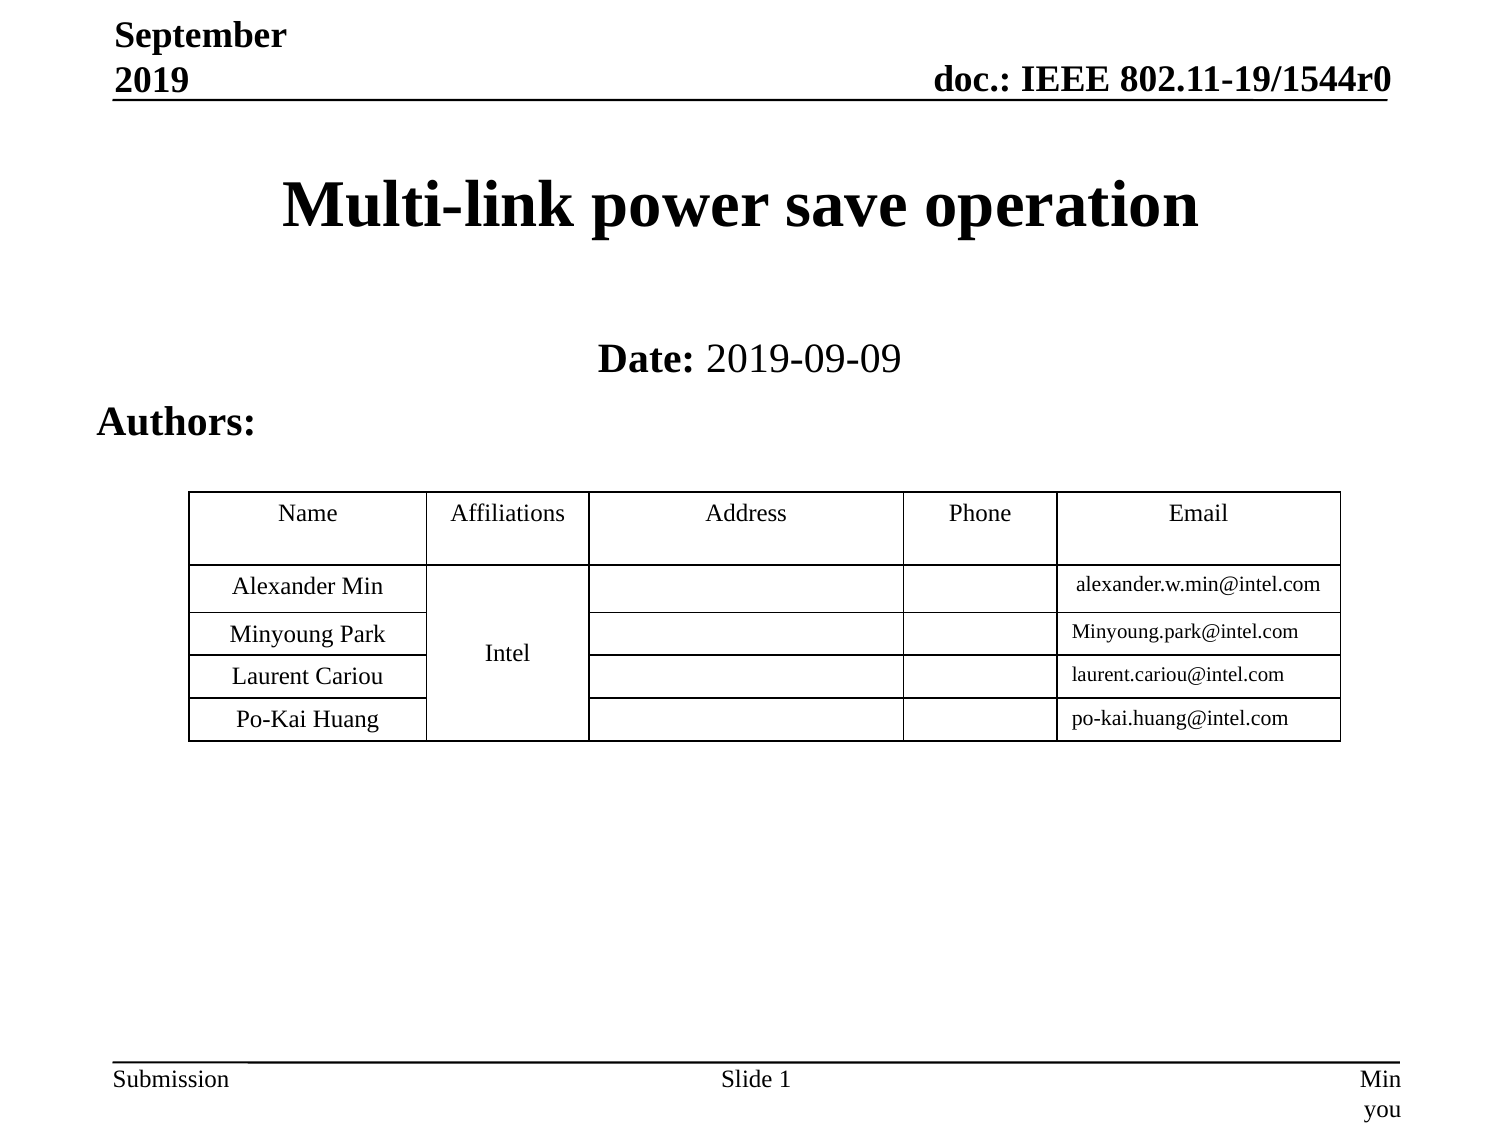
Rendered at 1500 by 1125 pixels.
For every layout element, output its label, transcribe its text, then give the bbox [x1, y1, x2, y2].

title Multi-link power save operation [112, 112, 1388, 288]
table_cell Laurent Cariou [190, 656, 426, 697]
footer Minyoung Park et.al., (Intel Corporation) [1354, 1061, 1402, 1093]
table_cell [590, 656, 903, 697]
table_cell [904, 699, 1056, 740]
table_header Email [1058, 493, 1340, 564]
table_header Affiliations [427, 493, 588, 564]
table_cell alexander.w.min@intel.com [1058, 566, 1340, 612]
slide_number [114, 54, 309, 101]
table_cell Minyoung.park@intel.com [1058, 613, 1340, 654]
table_cell [904, 656, 1056, 697]
table_header Phone [904, 493, 1056, 564]
table_header Name [190, 493, 426, 564]
table_cell Alexander Min [190, 566, 426, 612]
table_cell [590, 699, 903, 740]
text_box Authors: [81, 385, 319, 449]
table_header Address [590, 493, 903, 564]
table_cell po-kai.huang@intel.com [1058, 699, 1340, 740]
table_cell [590, 613, 903, 654]
list Date: 2019-09-09 [112, 323, 1388, 386]
slide_number Slide 1 [712, 1061, 800, 1093]
table_cell [904, 566, 1056, 612]
table_cell laurent.cariou@intel.com [1058, 656, 1340, 697]
table_cell Intel [427, 566, 588, 740]
table_cell Po-Kai Huang [190, 699, 426, 740]
table_cell Minyoung Park [190, 613, 426, 654]
table_cell [904, 613, 1056, 654]
table_cell [590, 566, 903, 612]
